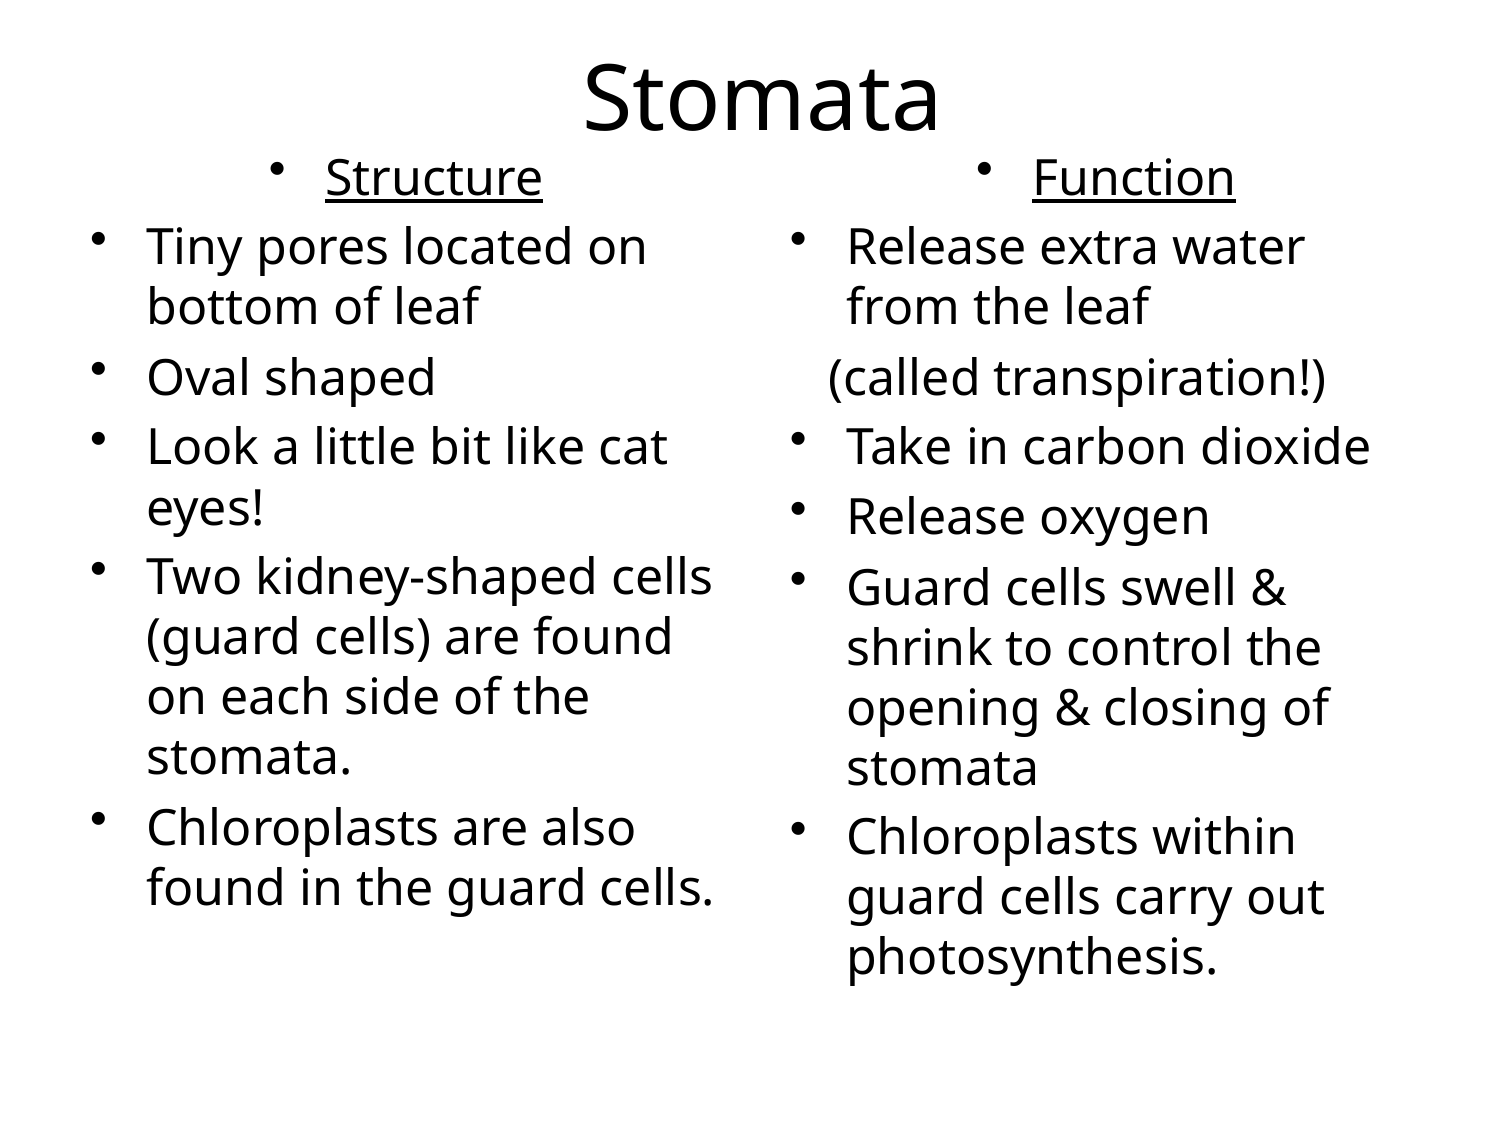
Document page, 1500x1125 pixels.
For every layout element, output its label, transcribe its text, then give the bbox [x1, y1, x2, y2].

list Function Release extra water from the leaf (called transpiration!) Take in carbon dioxide Release oxygen Guard cells swell & shrink to control the opening & closing of stomata Chloroplasts within guard cells carry out photosynthesis. [774, 137, 1438, 1043]
list Structure Tiny pores located on bottom of leaf Oval shaped Look a little bit like cat eyes! Two kidney-shaped cells (guard cells) are found on each side of the stomata. Chloroplasts are also found in the guard cells. [74, 137, 738, 1125]
title Stomata [87, 0, 1438, 188]
